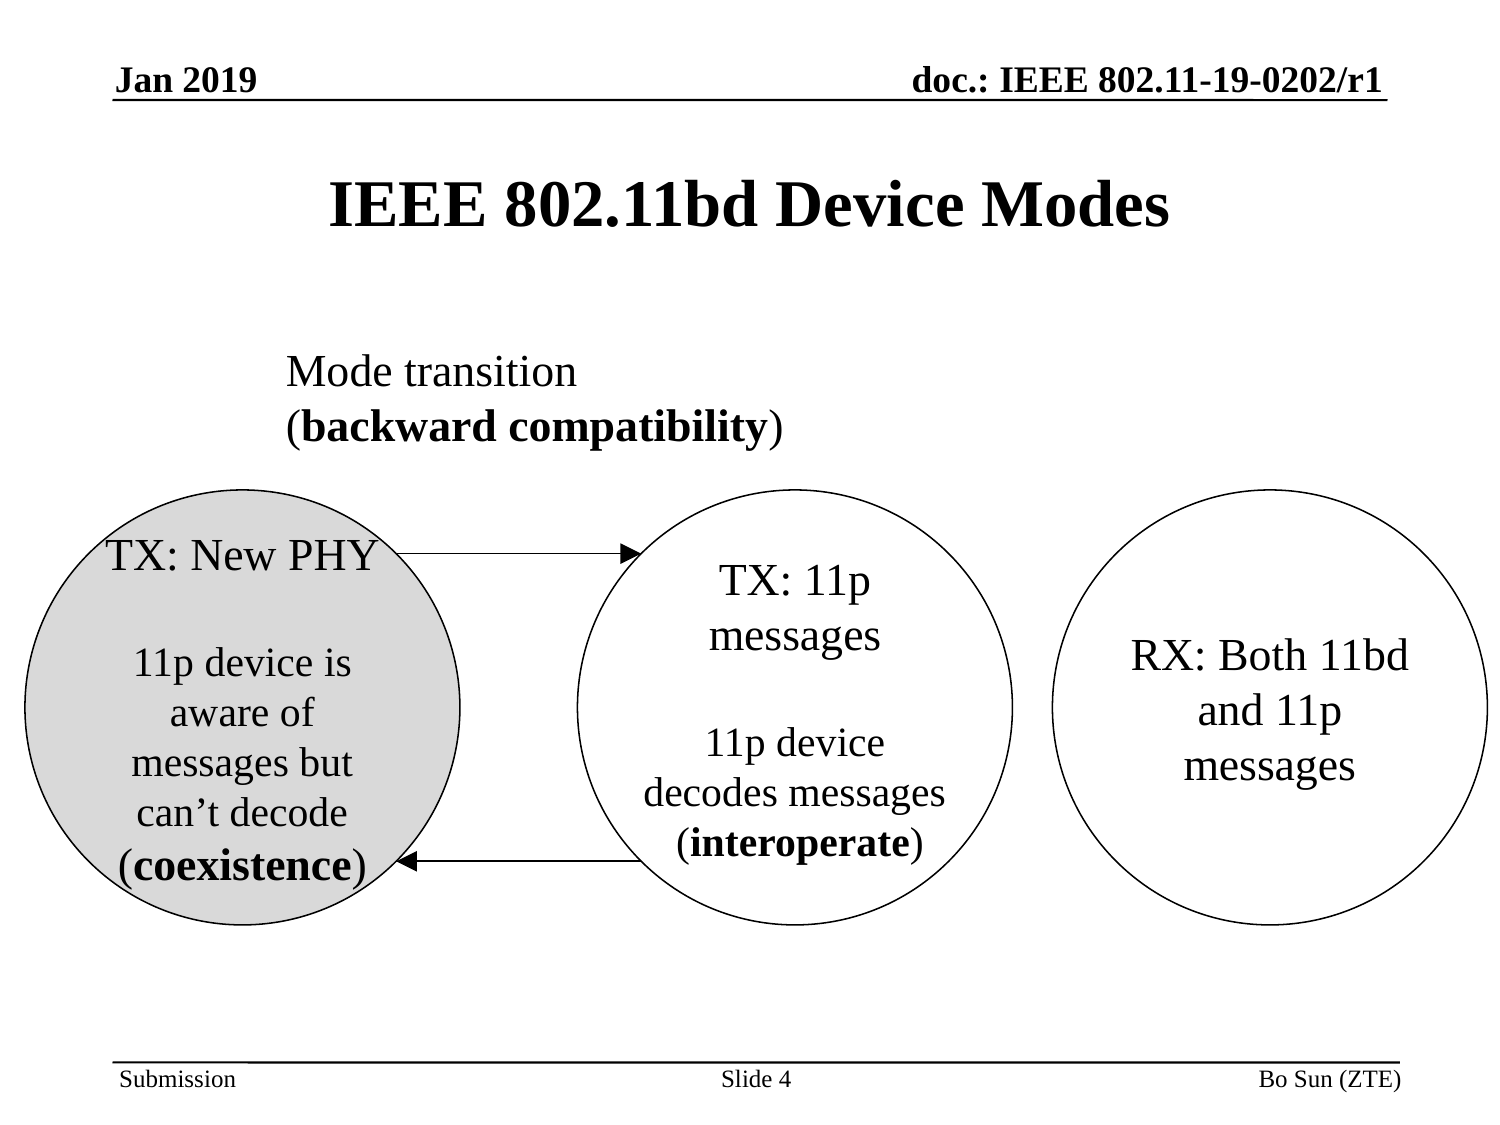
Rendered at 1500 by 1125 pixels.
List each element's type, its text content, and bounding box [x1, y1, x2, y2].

text_box RX: Both 11bd and 11p messages [1052, 489, 1488, 925]
text_box TX: 11p messages 11p device decodes messages (interoperate) [577, 489, 1013, 925]
footer Bo Sun (ZTE) [1256, 1062, 1402, 1093]
text_box TX: New PHY 11p device is aware of messages but can’t decode (coexistence) [24, 489, 460, 925]
text_box Mode transition (backward compatibility) [271, 333, 799, 458]
slide_number Slide 4 [712, 1062, 800, 1093]
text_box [518, 431, 522, 677]
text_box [518, 738, 522, 984]
title IEEE 802.11bd Device Modes [112, 112, 1388, 288]
